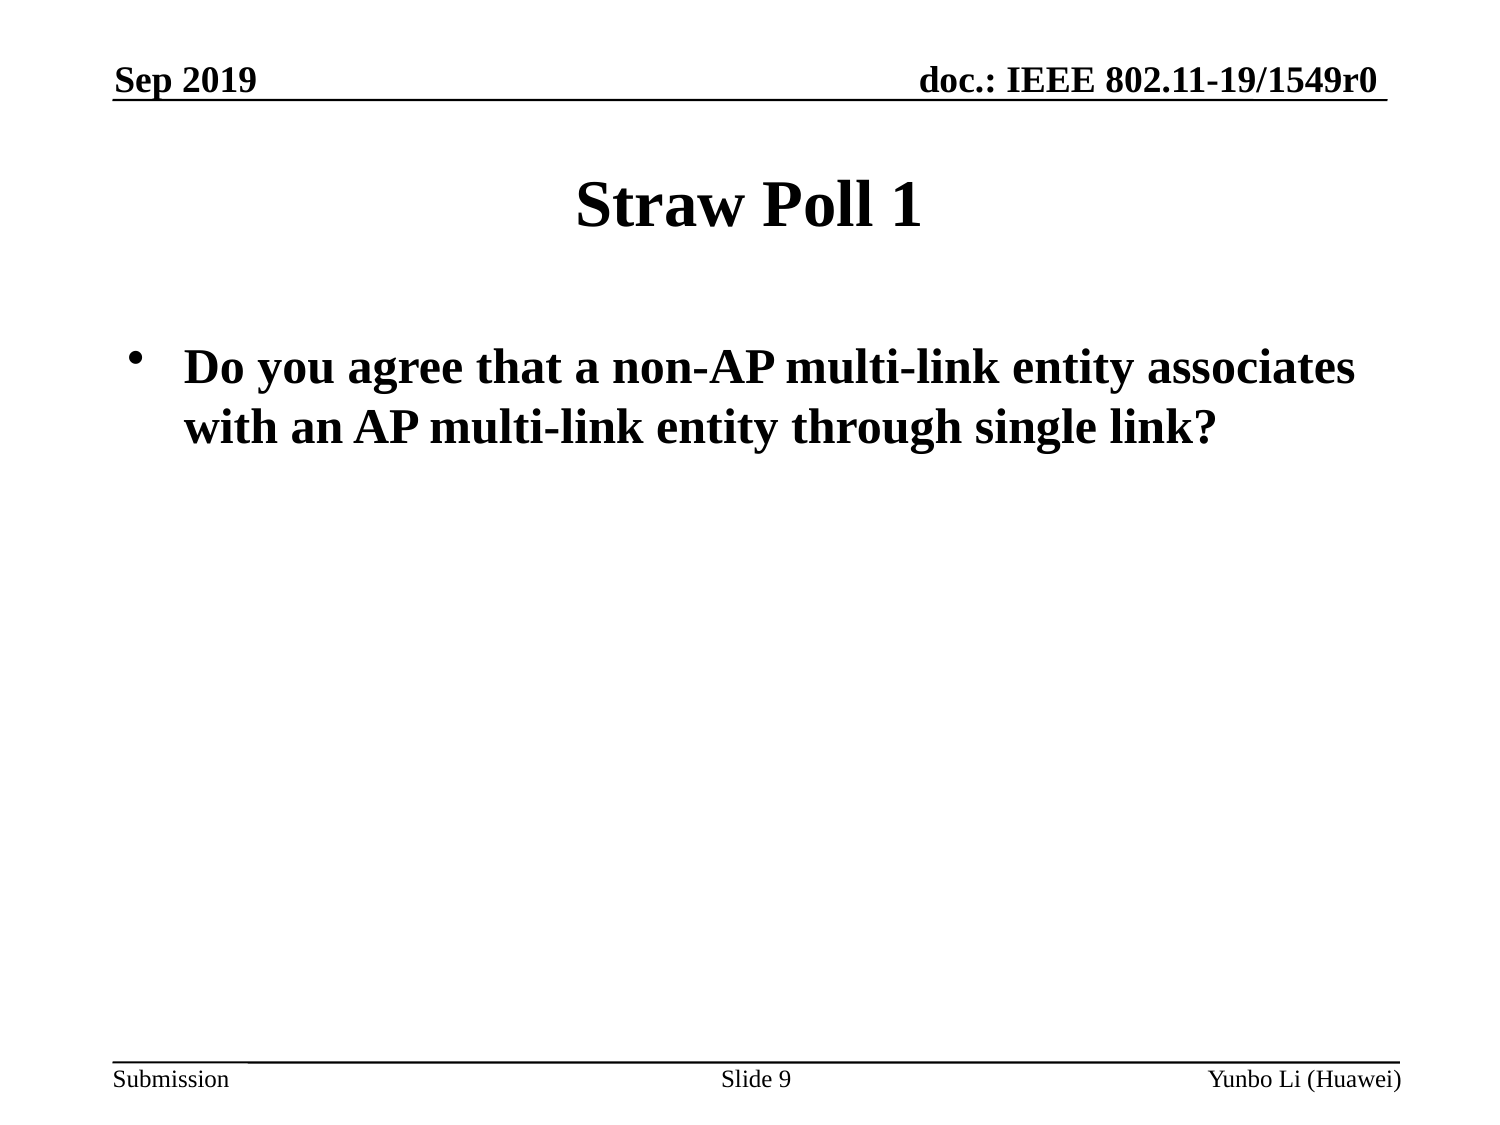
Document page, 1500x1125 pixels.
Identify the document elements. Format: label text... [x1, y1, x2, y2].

list Do you agree that a non-AP multi-link entity associates with an AP multi-link entity through single link? [112, 326, 1388, 1002]
title Straw Poll 1 [112, 112, 1388, 288]
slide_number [114, 54, 259, 101]
slide_number Slide 9 [712, 1061, 800, 1093]
footer Yunbo Li (Huawei) [1204, 1061, 1402, 1093]
